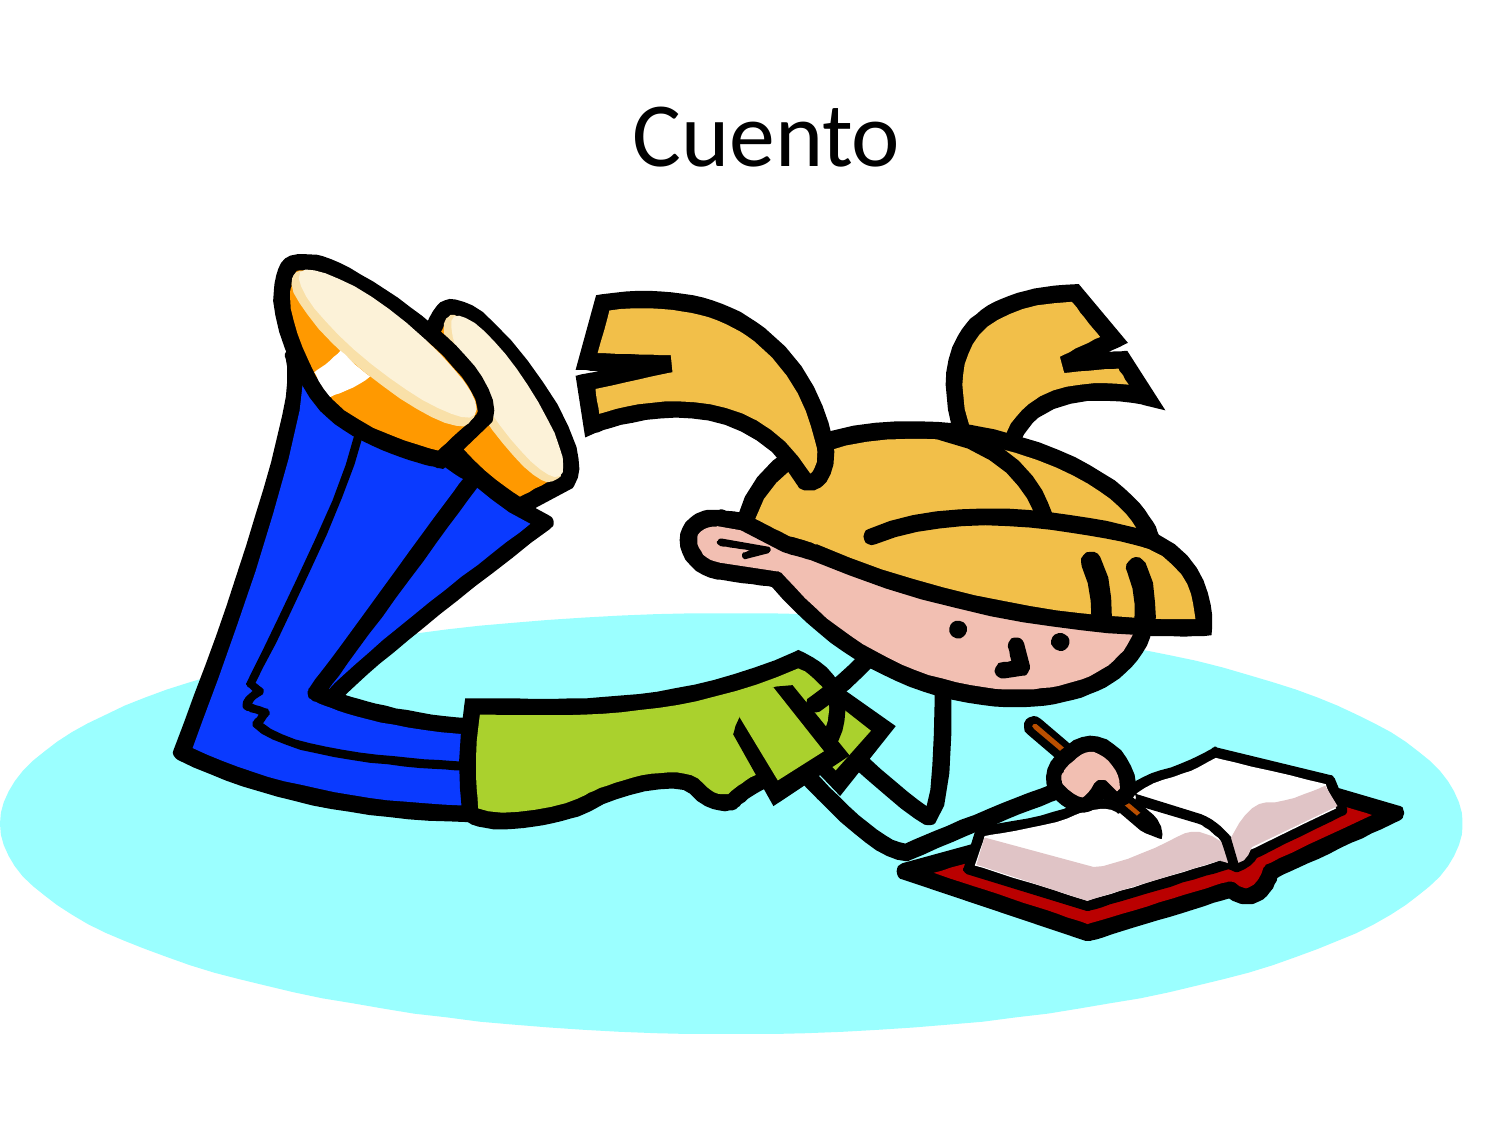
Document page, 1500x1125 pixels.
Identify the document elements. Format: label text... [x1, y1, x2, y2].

picture [0, 250, 1463, 1035]
title Cuento [75, 37, 1438, 222]
